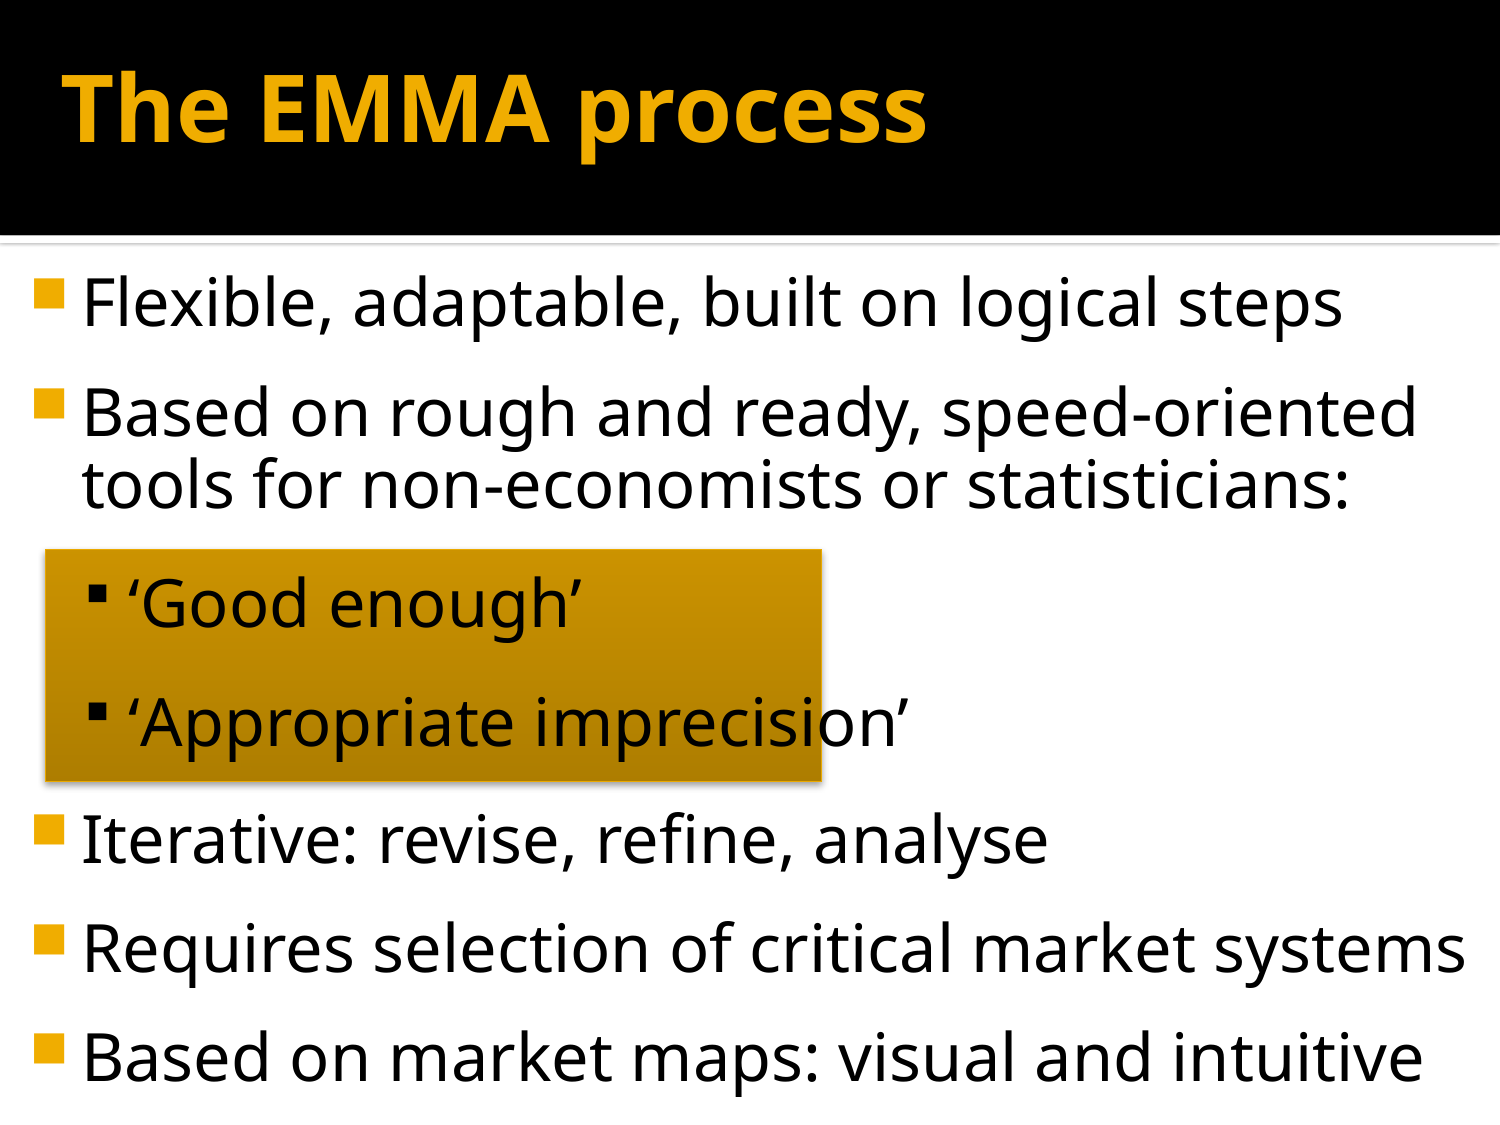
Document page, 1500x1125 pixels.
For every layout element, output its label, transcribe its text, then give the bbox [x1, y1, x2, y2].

title The EMMA process [45, 39, 1454, 171]
list Flexible, adaptable, built on logical steps Based on rough and ready, speed-oriented tools for non-economists or statisticians: ‘Good enough’ ‘Appropriate imprecision’ Iterative: revise, refine, analyse Requires selection of critical market systems Based on market maps: visual and intuitive [0, 254, 1500, 1125]
